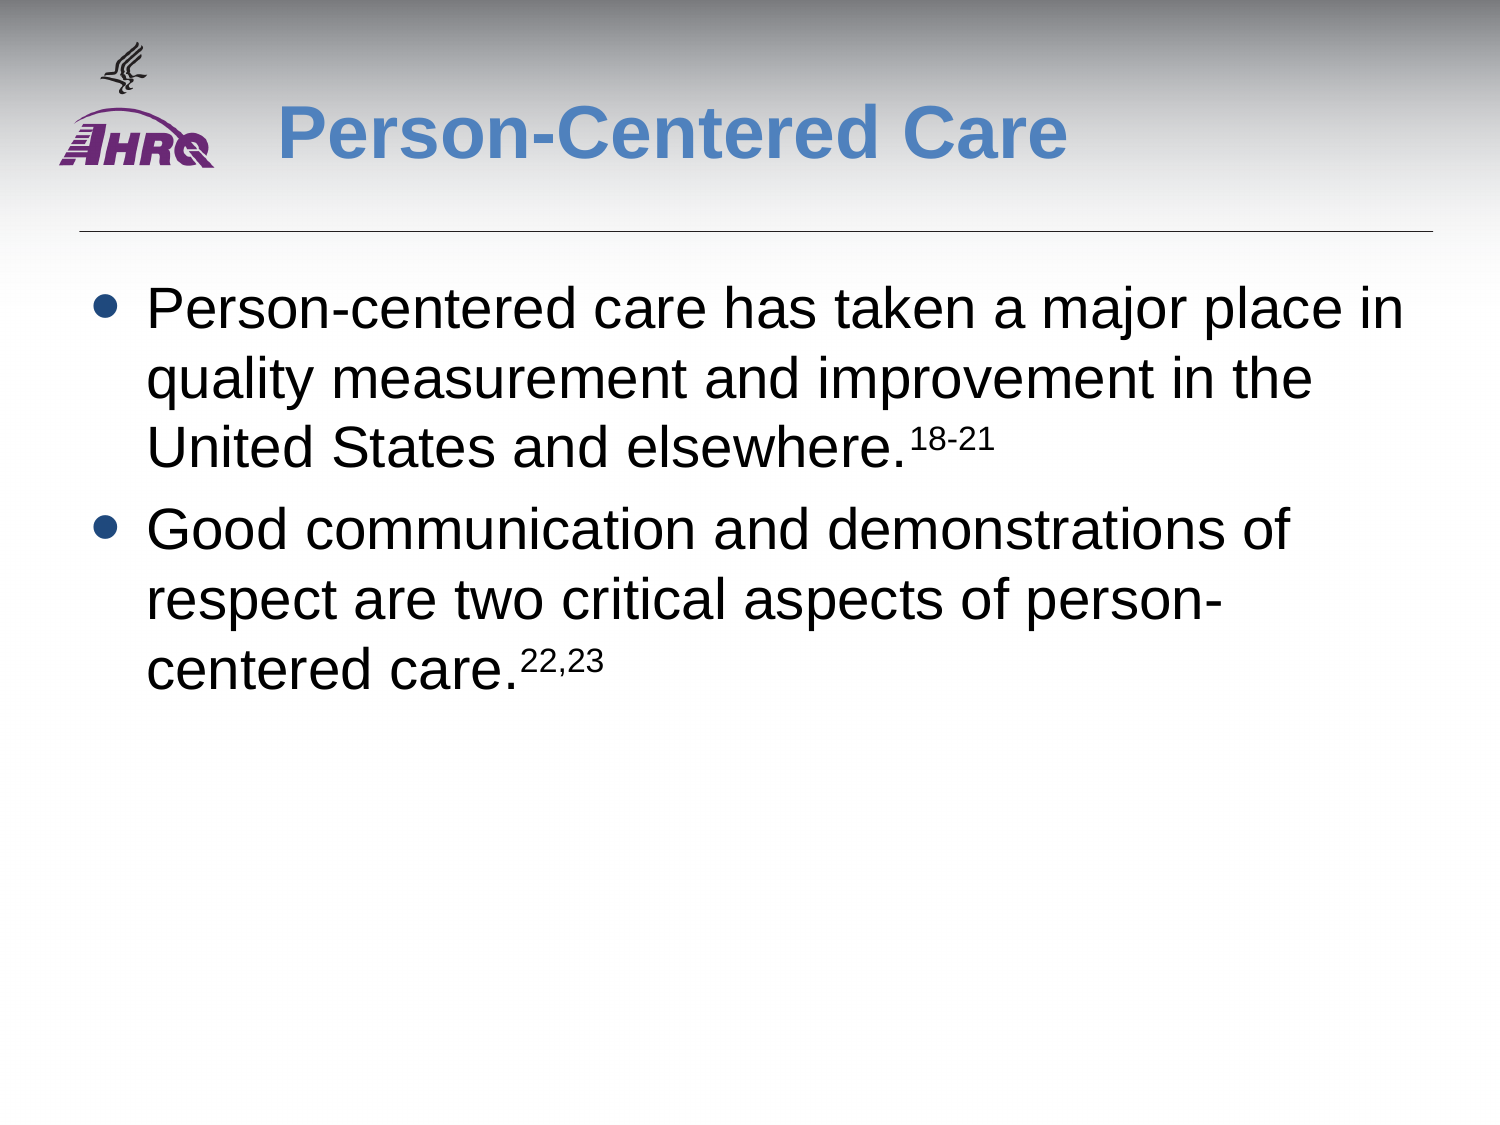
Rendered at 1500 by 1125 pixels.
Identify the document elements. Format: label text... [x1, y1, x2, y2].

list Person-centered care has taken a major place in quality measurement and improvement in the United States and elsewhere.18-21 Good communication and demonstrations of respect are two critical aspects of person-centered care.22,23 [75, 262, 1425, 1005]
title Person-Centered Care [262, 45, 1425, 213]
picture [0, 0, 1500, 1125]
